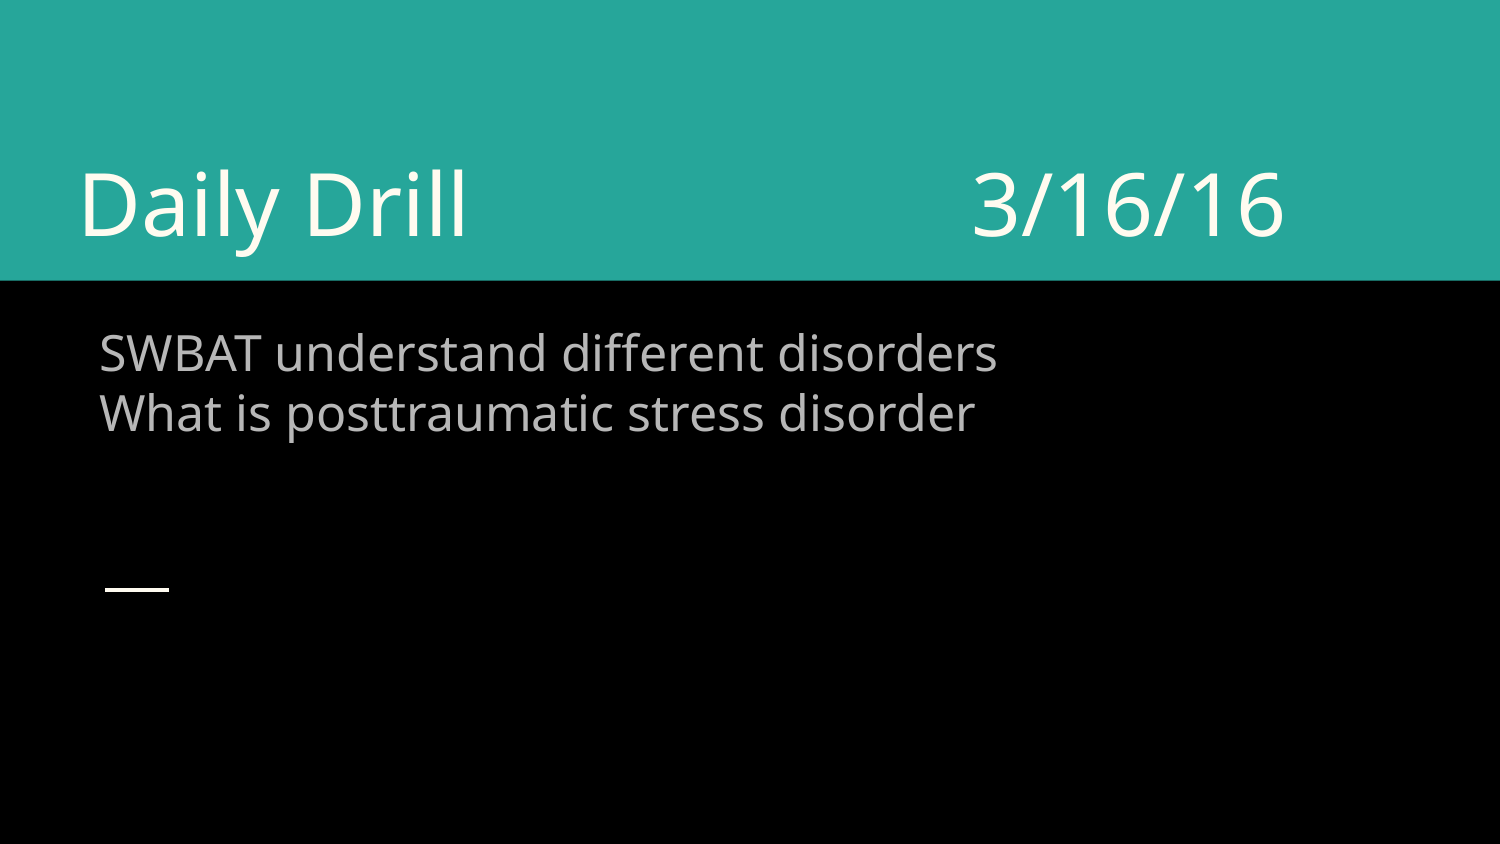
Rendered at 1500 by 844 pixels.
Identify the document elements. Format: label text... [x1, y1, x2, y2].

title Daily Drill 3/16/16 [62, 19, 1395, 270]
subtitle SWBAT understand different disorders What is posttraumatic stress disorder [84, 306, 1416, 748]
